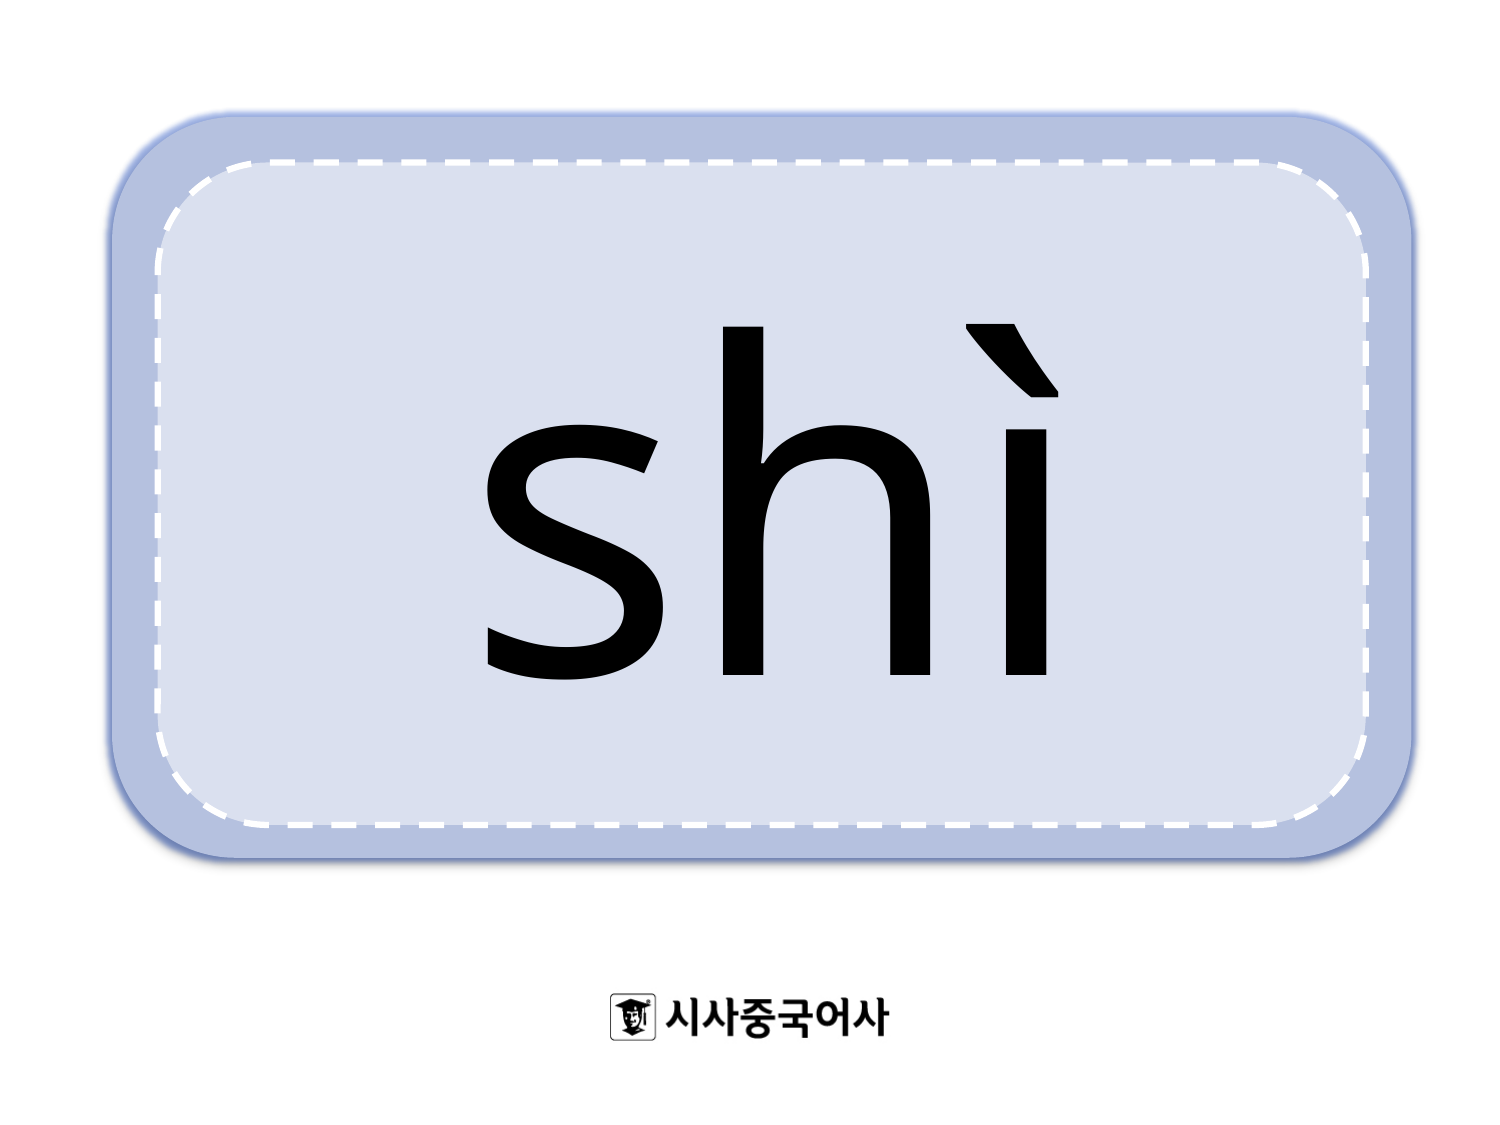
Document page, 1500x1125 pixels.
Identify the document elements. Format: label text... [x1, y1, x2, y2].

picture [602, 987, 898, 1047]
text_box shì [171, 160, 1380, 824]
